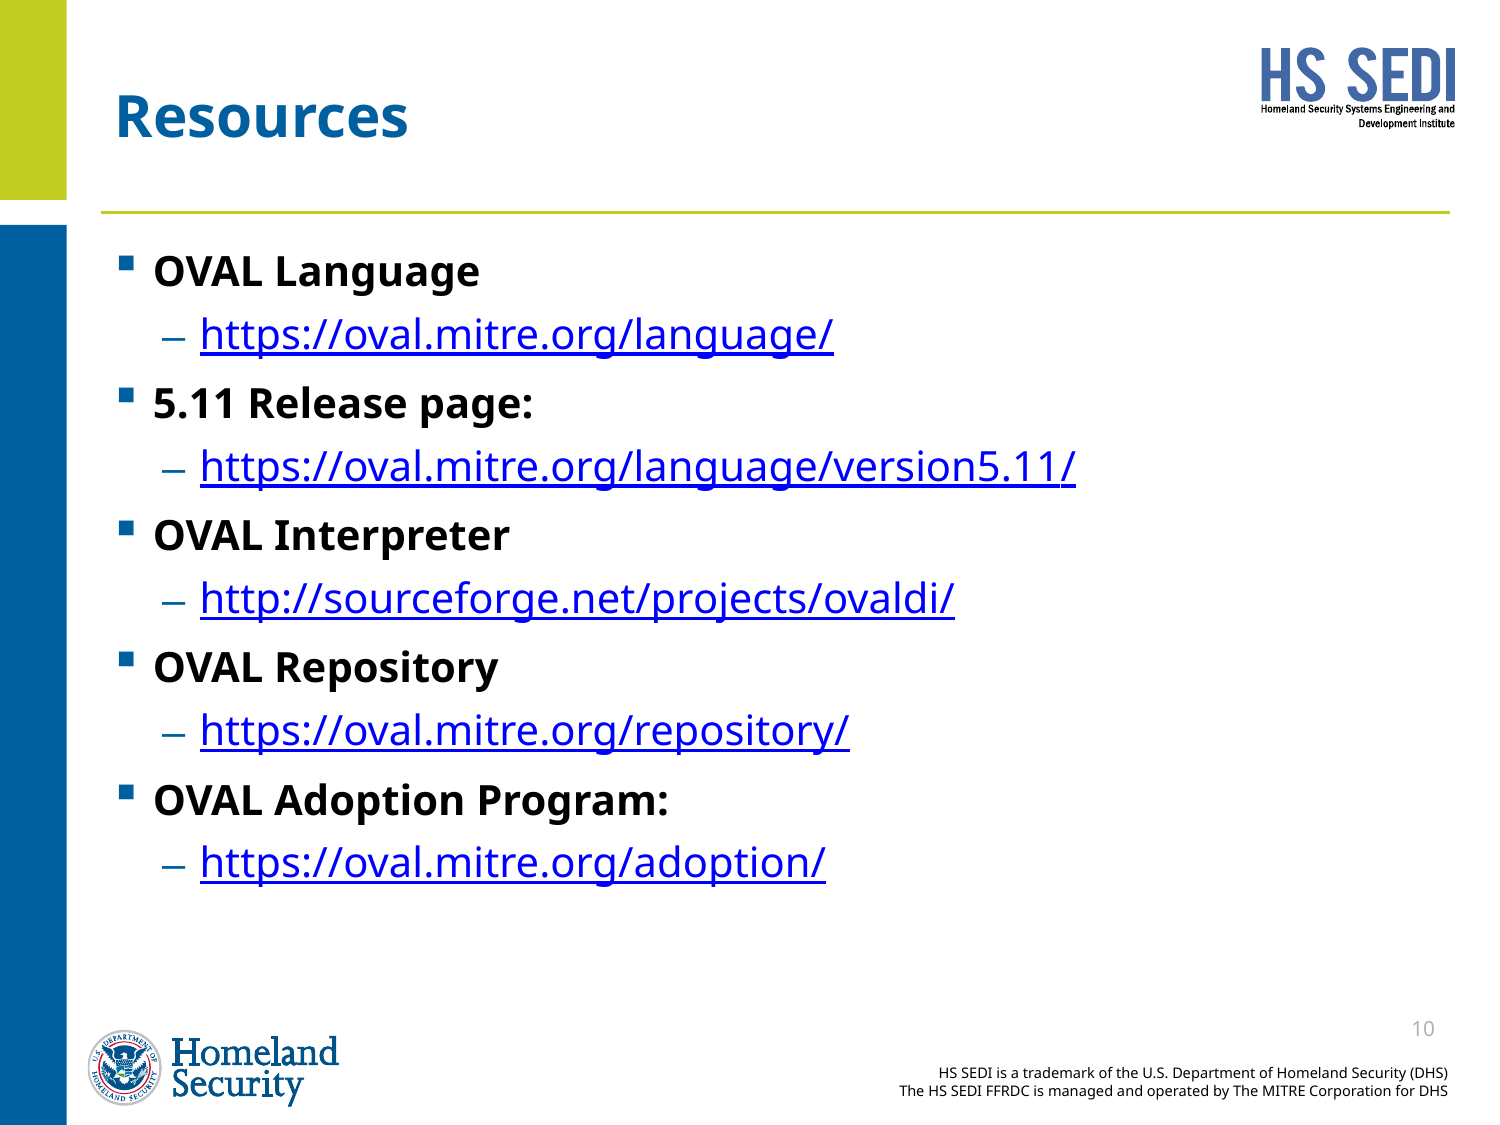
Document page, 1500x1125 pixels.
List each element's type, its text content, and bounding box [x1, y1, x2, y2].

title Resources [99, 45, 1248, 188]
list OVAL Language https://oval.mitre.org/language/ 5.11 Release page: https://oval.mitre.org/language/version5.11/ OVAL Interpreter http://sourceforge.net/projects/ovaldi/ OVAL Repository https://oval.mitre.org/repository/ OVAL Adoption Program: https://oval.mitre.org/adoption/ [99, 237, 1450, 1005]
slide_number 10 [1368, 1021, 1450, 1052]
